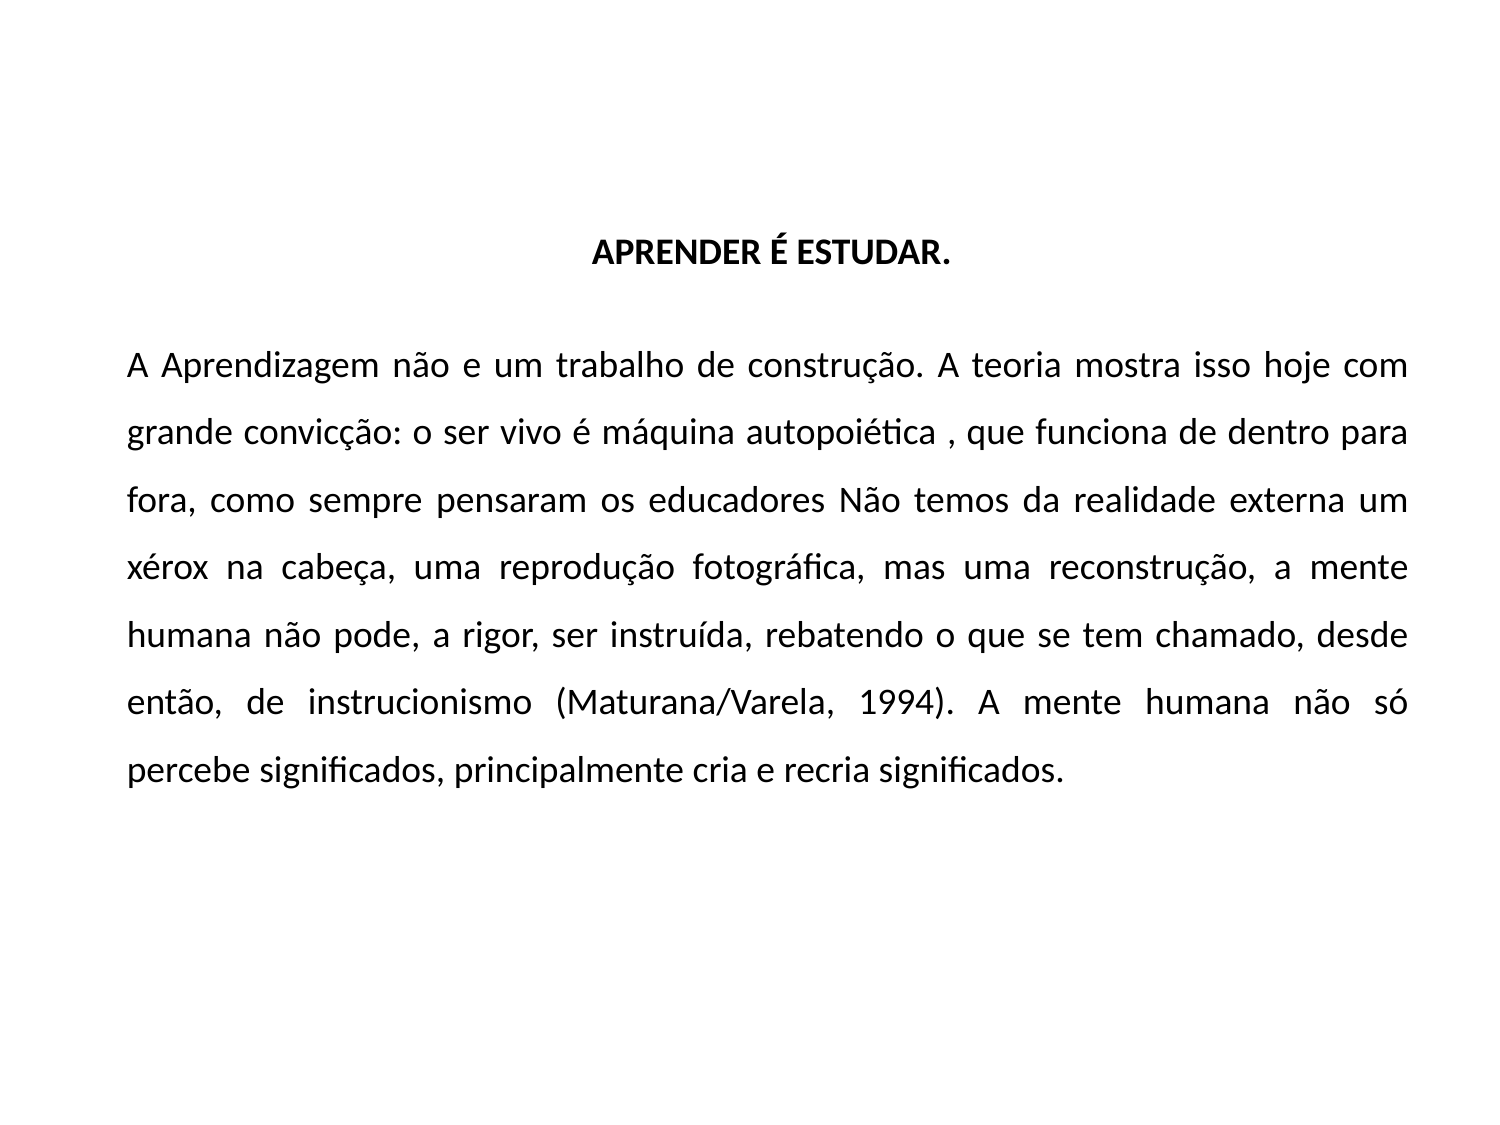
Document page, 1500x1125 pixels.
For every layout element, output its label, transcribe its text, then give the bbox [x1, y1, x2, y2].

text_box APRENDER É ESTUDAR. A Aprendizagem não e um trabalho de construção. A teoria mostra isso hoje com grande convicção: o ser vivo é máquina autopoiética , que funciona de dentro para fora, como sempre pensaram os educadores Não temos da realidade externa um xérox na cabeça, uma reprodução fotográfica, mas uma reconstrução, a mente humana não pode, a rigor, ser instruída, rebatendo o que se tem chamado, desde então, de instrucionismo (Maturana/Varela, 1994). A mente humana não só percebe significados, principalmente cria e recria significados. [112, 219, 1424, 798]
